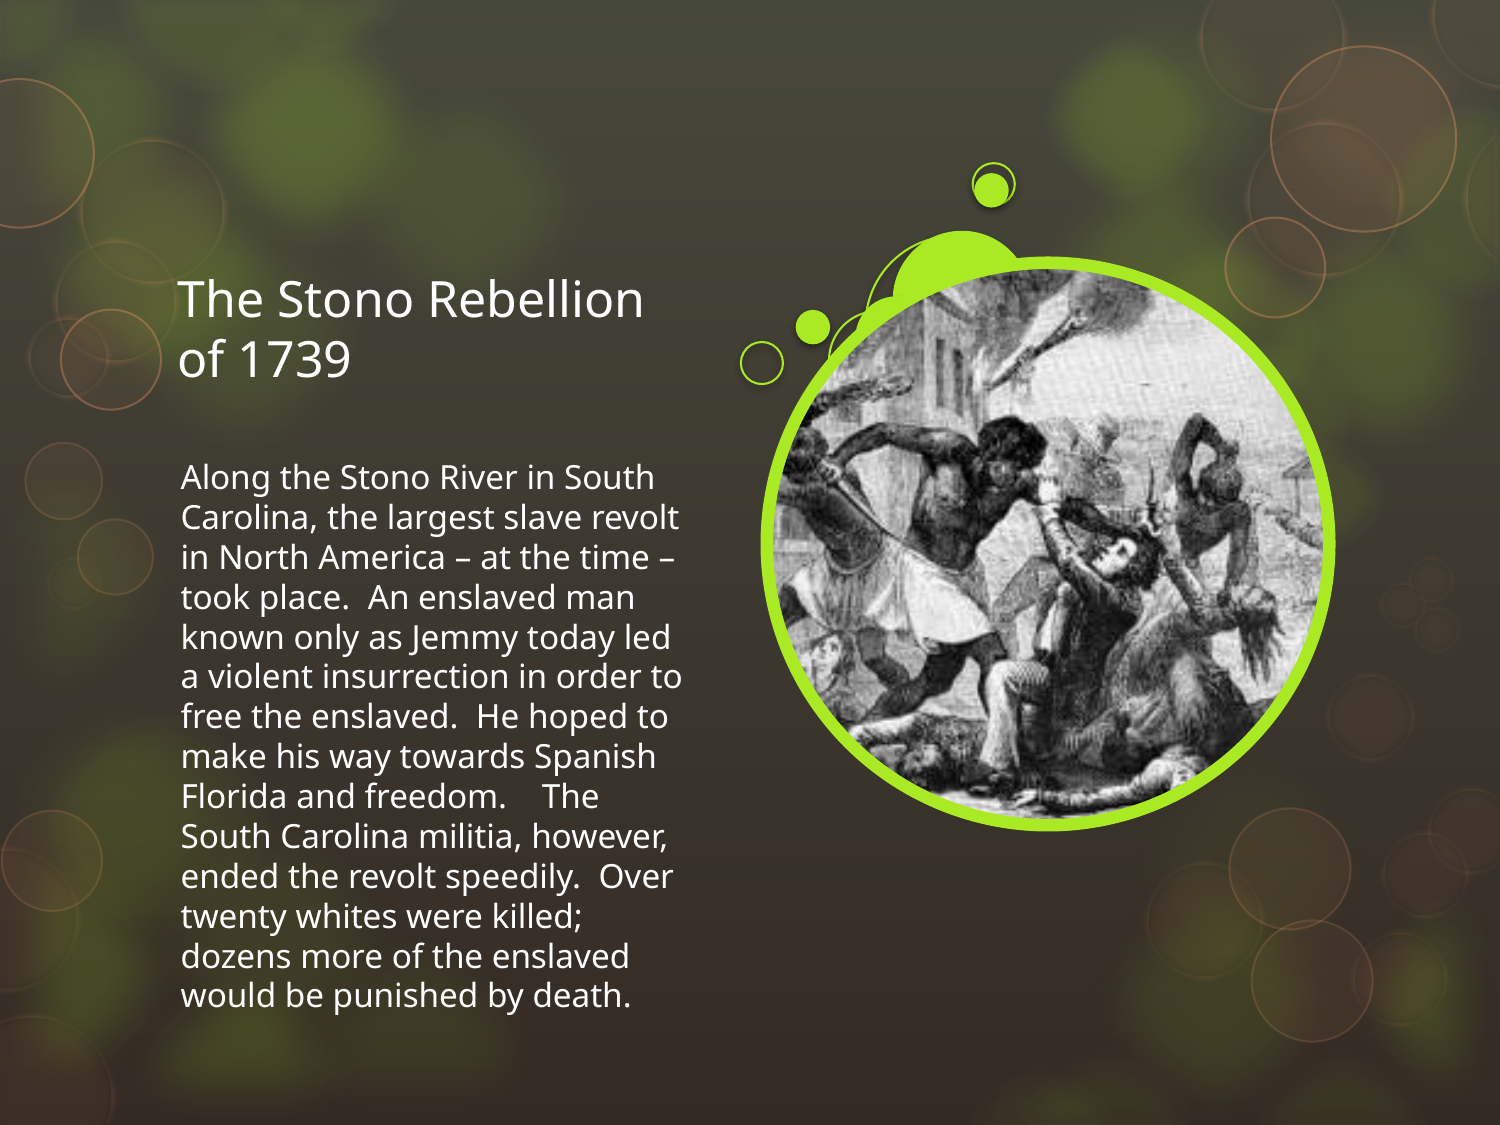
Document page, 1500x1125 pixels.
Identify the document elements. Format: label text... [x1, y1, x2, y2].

title The Stono Rebellion of 1739 [162, 212, 704, 396]
list Along the Stono River in South Carolina, the largest slave revolt in North America – at the time – took place. An enslaved man known only as Jemmy today led a violent insurrection in order to free the enslaved. He hoped to make his way towards Spanish Florida and freedom. The South Carolina militia, however, ended the revolt speedily. Over twenty whites were killed; dozens more of the enslaved would be punished by death. [165, 410, 707, 1038]
picture [766, 262, 1330, 826]
